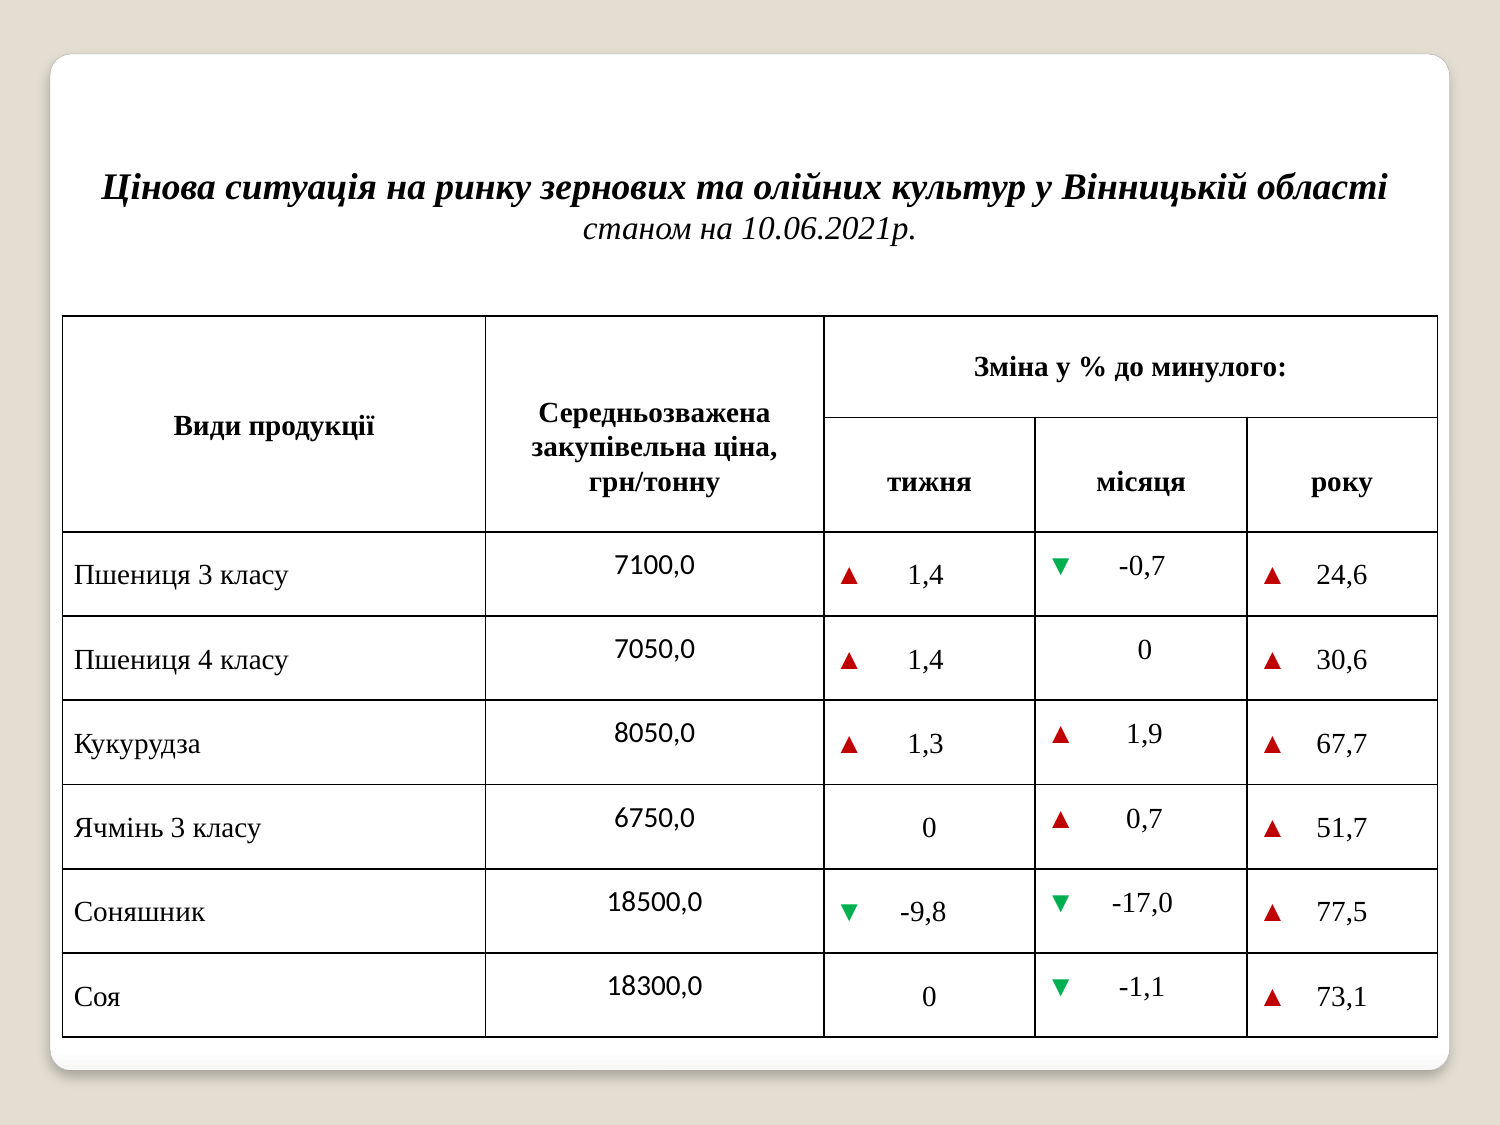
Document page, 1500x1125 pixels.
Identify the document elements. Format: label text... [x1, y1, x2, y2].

table_cell ▲ 0,7 [1036, 785, 1246, 868]
table_cell ▲ 1,9 [1036, 701, 1246, 784]
table_cell ▼ -0,7 [1036, 533, 1246, 615]
table_cell 6750,0 [486, 785, 823, 868]
table_cell ▲ 1,3 [825, 701, 1034, 784]
table_cell ▲ 1,4 [825, 533, 1034, 615]
table_header Цінова ситуація на ринку зернових та олійних культур у Вінницькій області станом на 10.06.2021р. [62, 112, 1437, 315]
table_cell ▲ 73,1 [1248, 954, 1437, 1036]
table_cell місяця [1036, 418, 1246, 531]
table_cell ▲ 30,6 [1248, 617, 1437, 699]
table_cell 7050,0 [486, 617, 823, 699]
table_cell ▲ 24,6 [1248, 533, 1437, 615]
table_cell 18300,0 [486, 954, 823, 1036]
table_cell ▼ -1,1 [1036, 954, 1246, 1036]
table_cell Соя [63, 954, 485, 1036]
table_cell ▲ 1,4 [825, 617, 1034, 699]
table_cell Ячмінь 3 класу [63, 785, 485, 868]
table_cell Кукурудза [63, 701, 485, 784]
table_cell Види продукції [63, 317, 485, 531]
table_cell ▼ -17,0 [1036, 870, 1246, 952]
table_cell Зміна у % до минулого: [825, 341, 1437, 417]
table_cell 0 [825, 785, 1034, 868]
table_cell 8050,0 [486, 701, 823, 784]
table_cell 18500,0 [486, 870, 823, 952]
table_cell Середньозважена закупівельна ціна, грн/тонну [486, 341, 823, 531]
table_cell ▼ -9,8 [825, 870, 1034, 952]
table_cell року [1248, 418, 1437, 531]
table_cell Пшениця 3 класу [63, 533, 485, 615]
table_cell ▲ 77,5 [1248, 870, 1437, 952]
table_cell 0 [825, 954, 1034, 1036]
table_cell Пшениця 4 класу [63, 617, 485, 699]
table_cell ▲ 67,7 [1248, 701, 1437, 784]
table_cell тижня [825, 418, 1034, 531]
table_cell Соняшник [63, 870, 485, 952]
table_cell ▲ 51,7 [1248, 785, 1437, 868]
table_cell 7100,0 [486, 533, 823, 615]
table_cell 0 [1036, 617, 1246, 699]
text_box [273, 265, 1500, 341]
